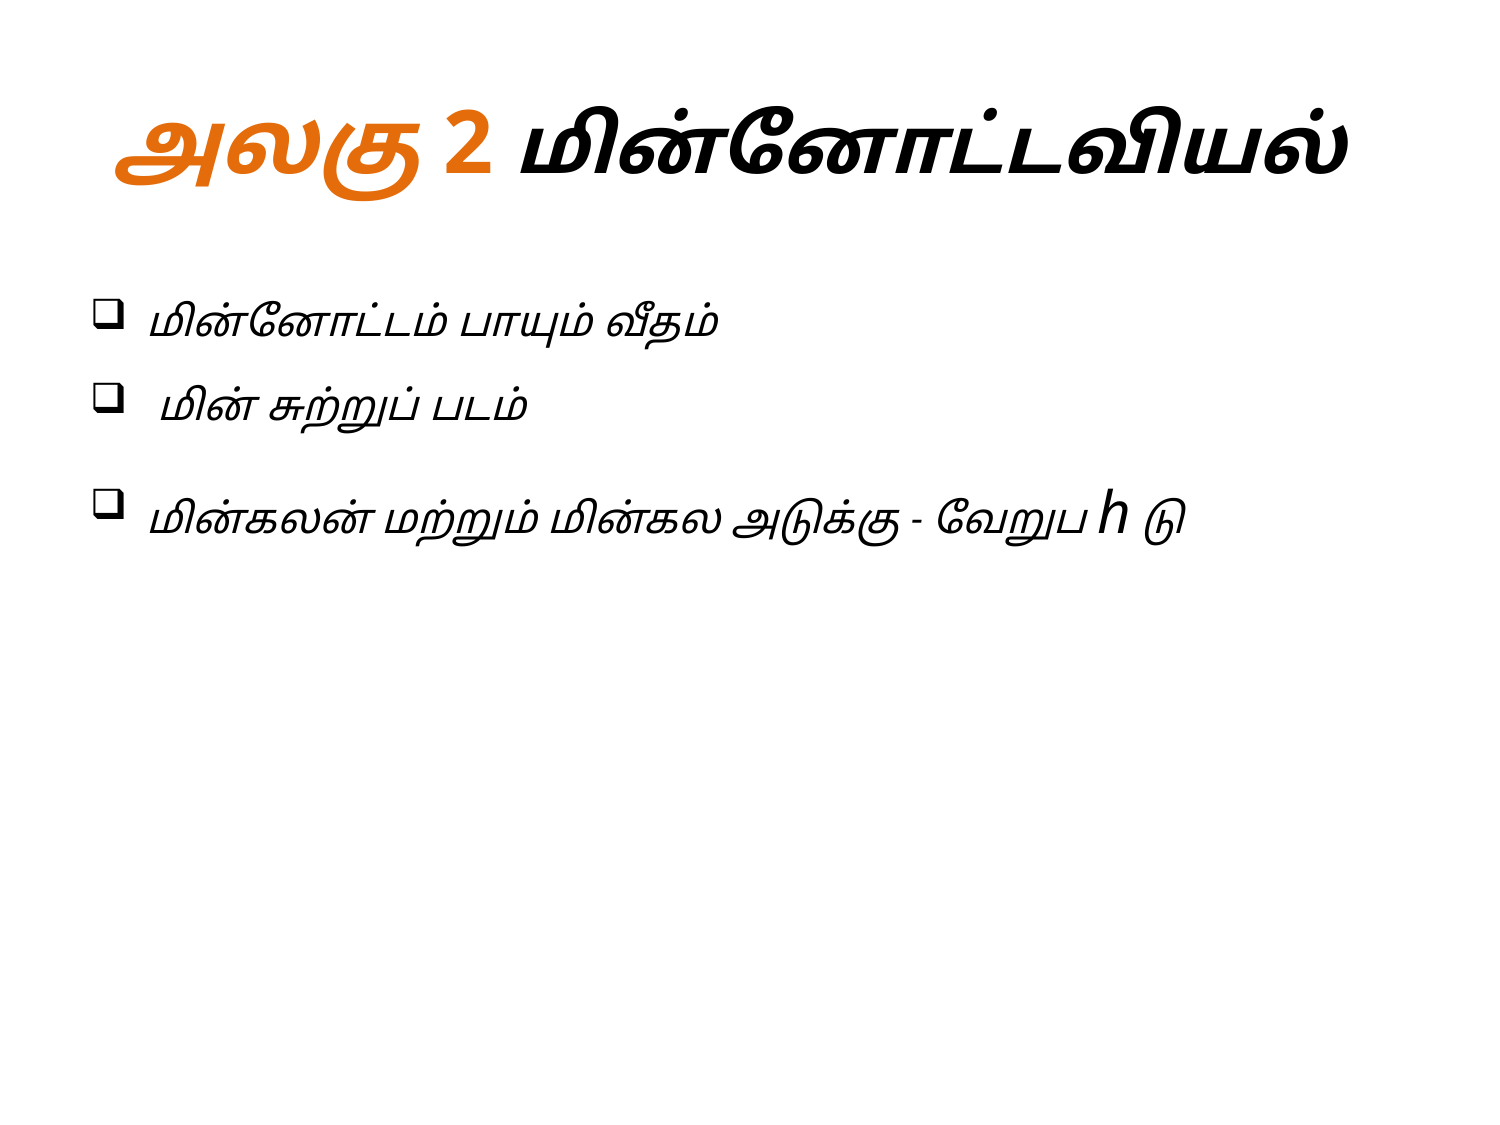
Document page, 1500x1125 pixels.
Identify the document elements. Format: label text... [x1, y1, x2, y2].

title அலகு 2 மின்னோட்டவியல் [75, 45, 1425, 233]
list மின்னோட்டம் பாயும் வீதம் மின் சுற்றுப் படம் மின்கலன் மற்றும் மின்கல அடுக்கு - வேறுப h டு [75, 262, 1425, 1038]
